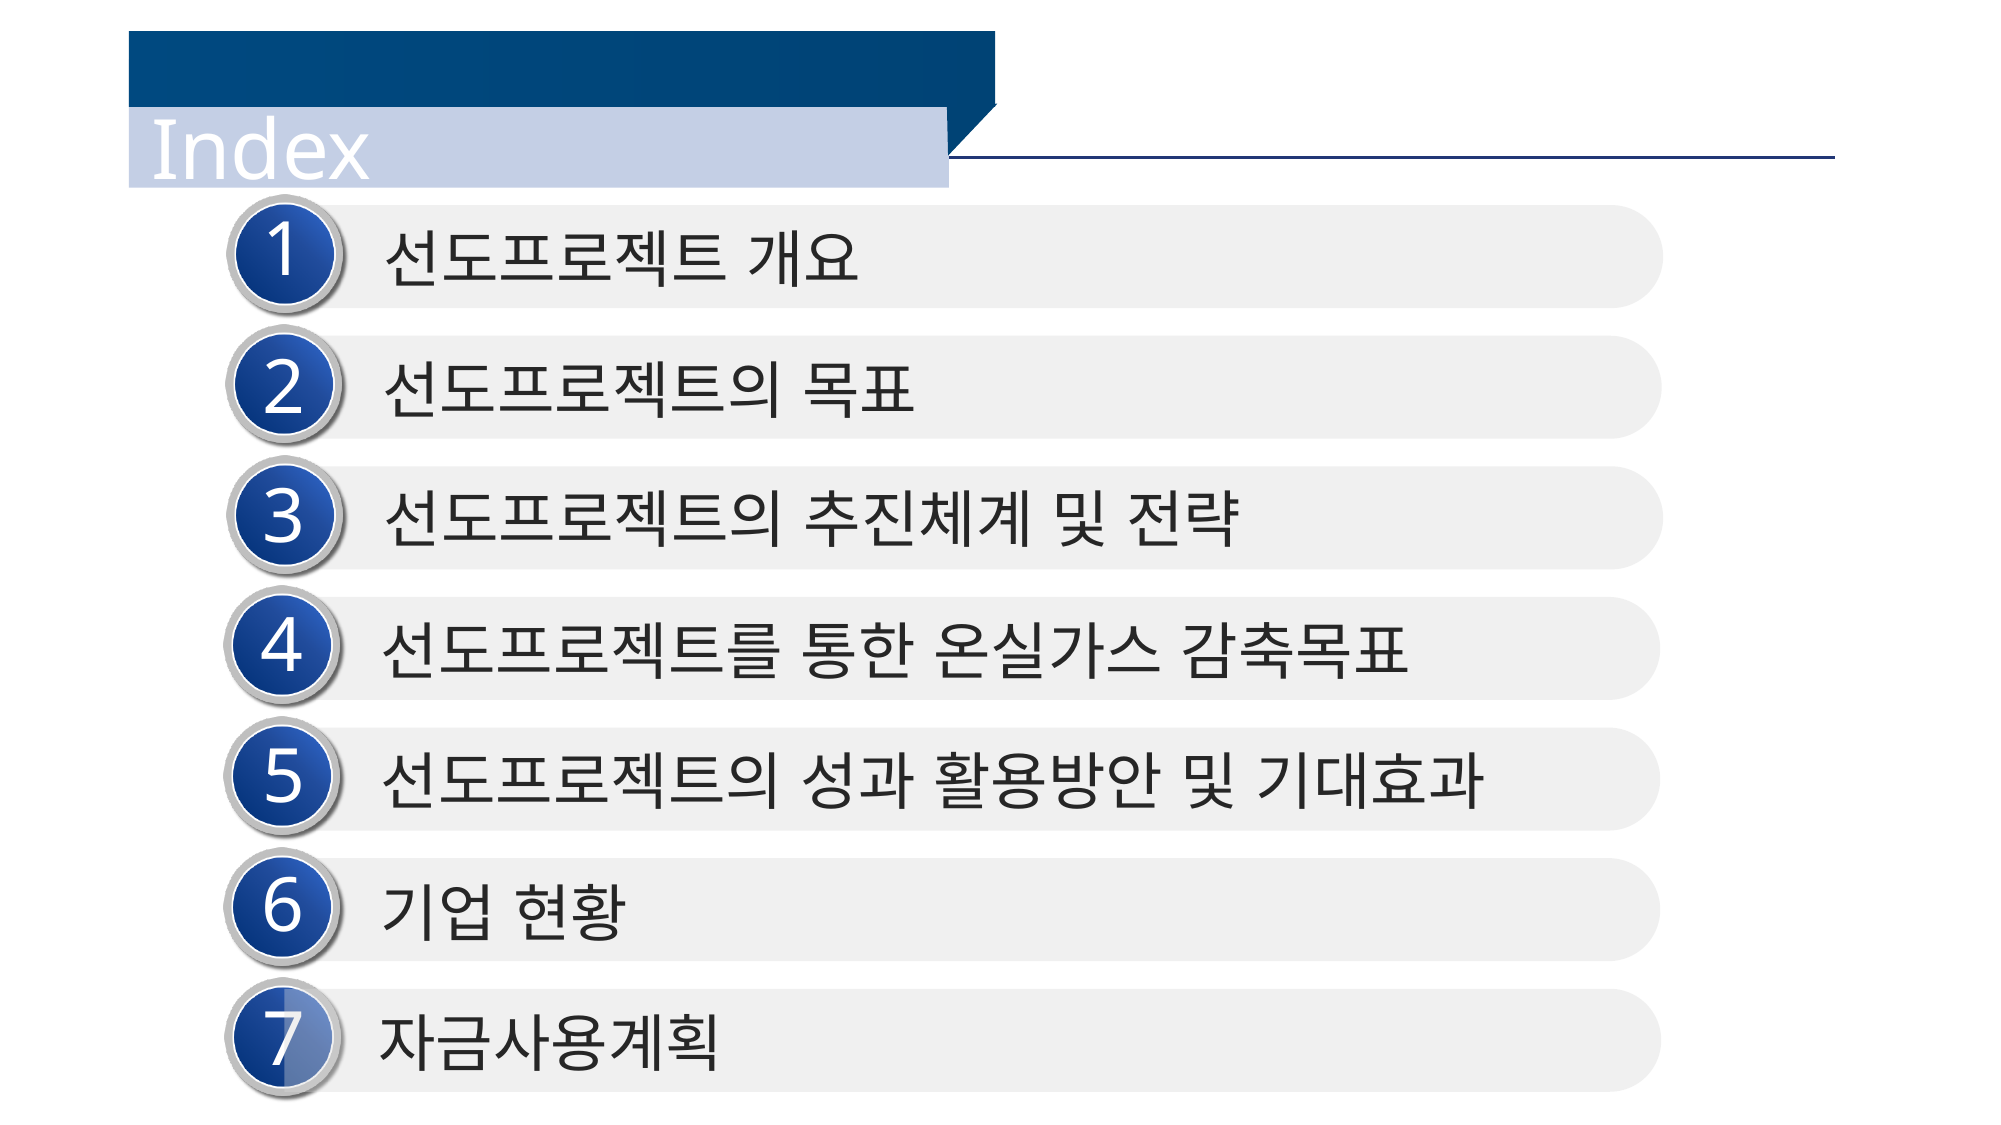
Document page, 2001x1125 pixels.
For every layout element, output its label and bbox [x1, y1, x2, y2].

text_box [202, 585, 1661, 712]
text_box [205, 193, 1664, 321]
text_box [205, 323, 1662, 451]
text_box [205, 976, 1662, 1104]
text_box [205, 454, 1664, 582]
text_box [205, 715, 1661, 843]
text_box [203, 846, 1661, 974]
